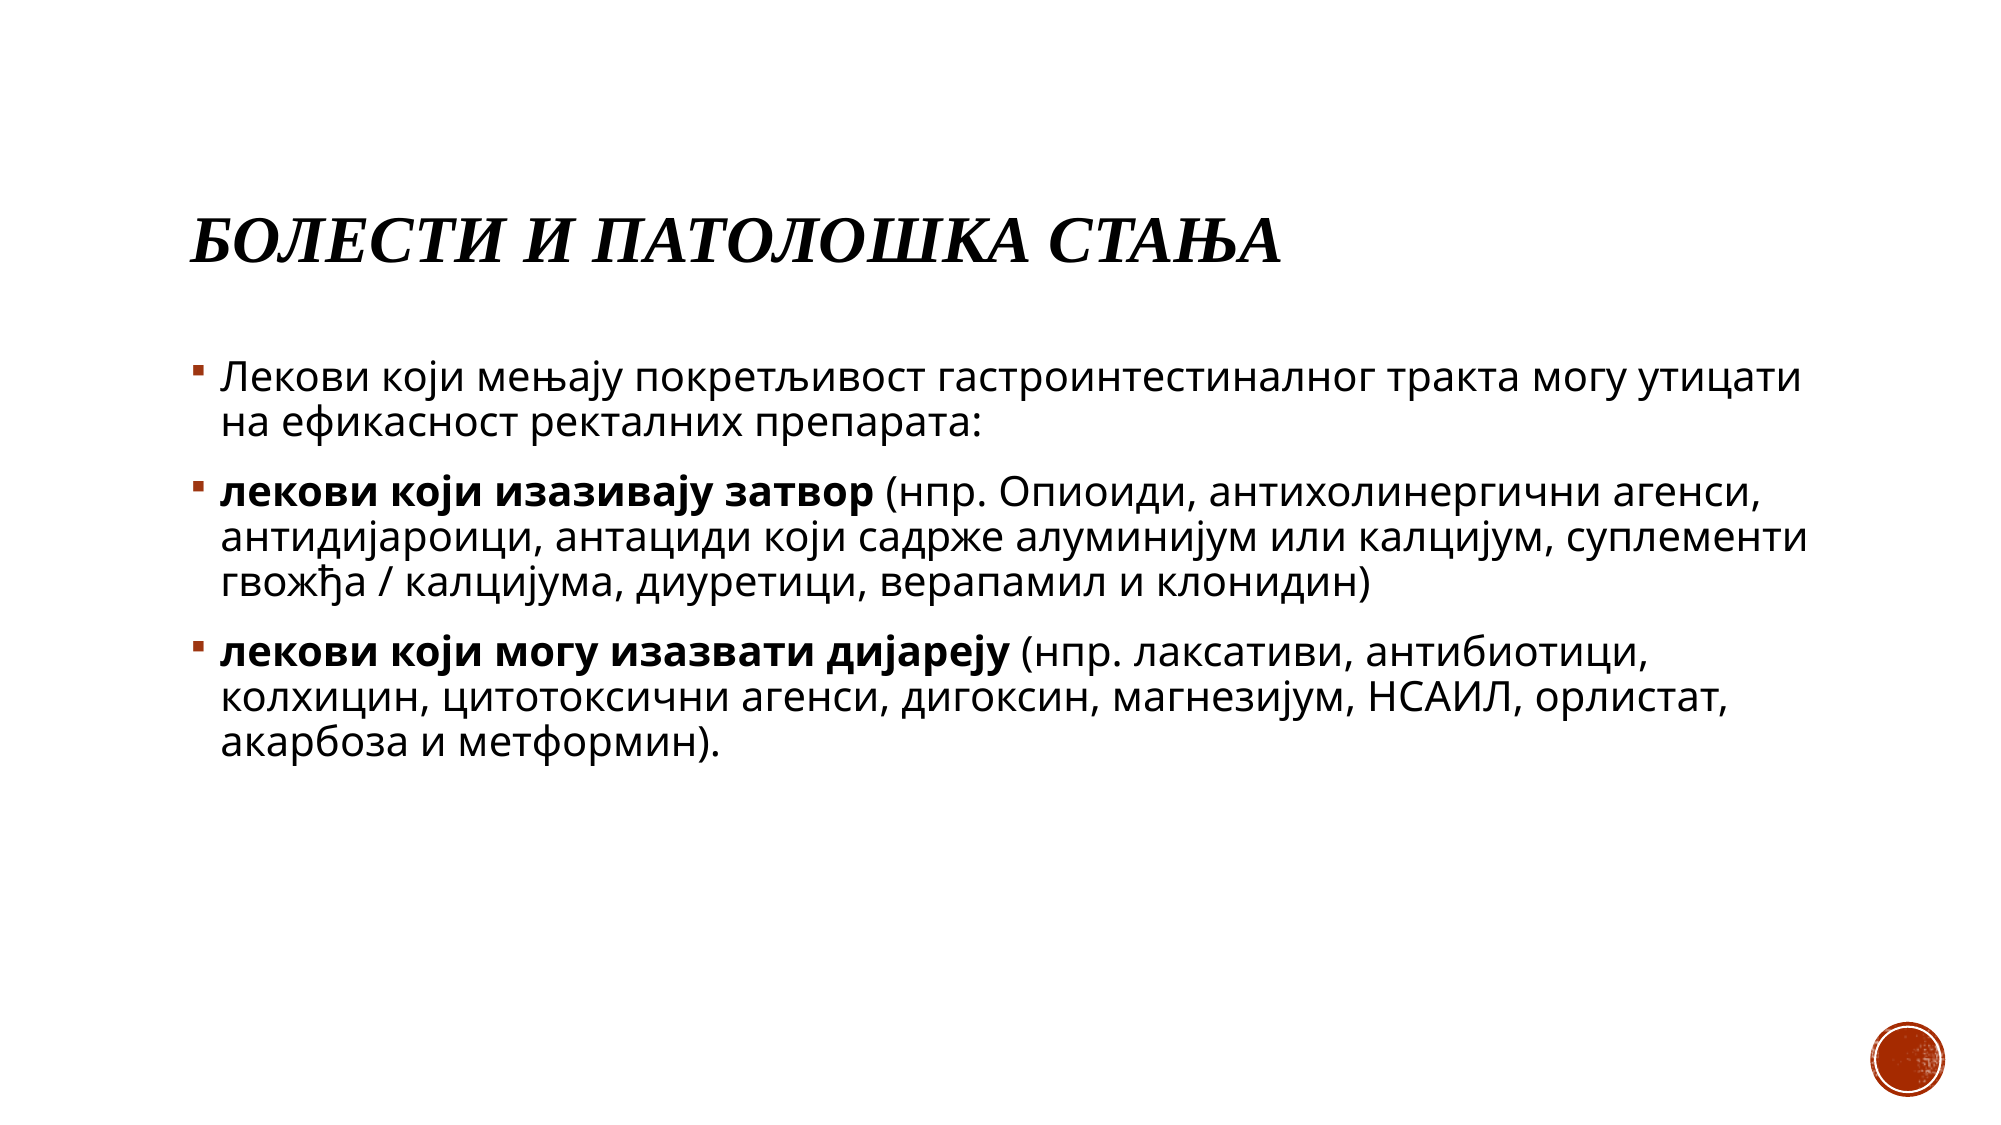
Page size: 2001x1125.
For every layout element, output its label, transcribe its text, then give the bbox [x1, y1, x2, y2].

list Лекови који мењају покретљивост гастроинтестиналног тракта могу утицати на ефикасност ректалних препарата: лекови који изазивају затвор (нпр. Опиоиди, антихолинергични агенси, антидијароици, антациди који садрже алуминијум или калцијум, суплементи гвожђа / калцијума, диуретици, верапамил и клонидин) лекови који могу изазвати дијареју (нпр. лаксативи, антибиотици, колхицин, цитотоксични агенси, дигоксин, магнезијум, НСАИЛ, орлистат, акарбоза и метформин). [175, 348, 1826, 1013]
title Болести и патолошка стања [175, 83, 1826, 348]
